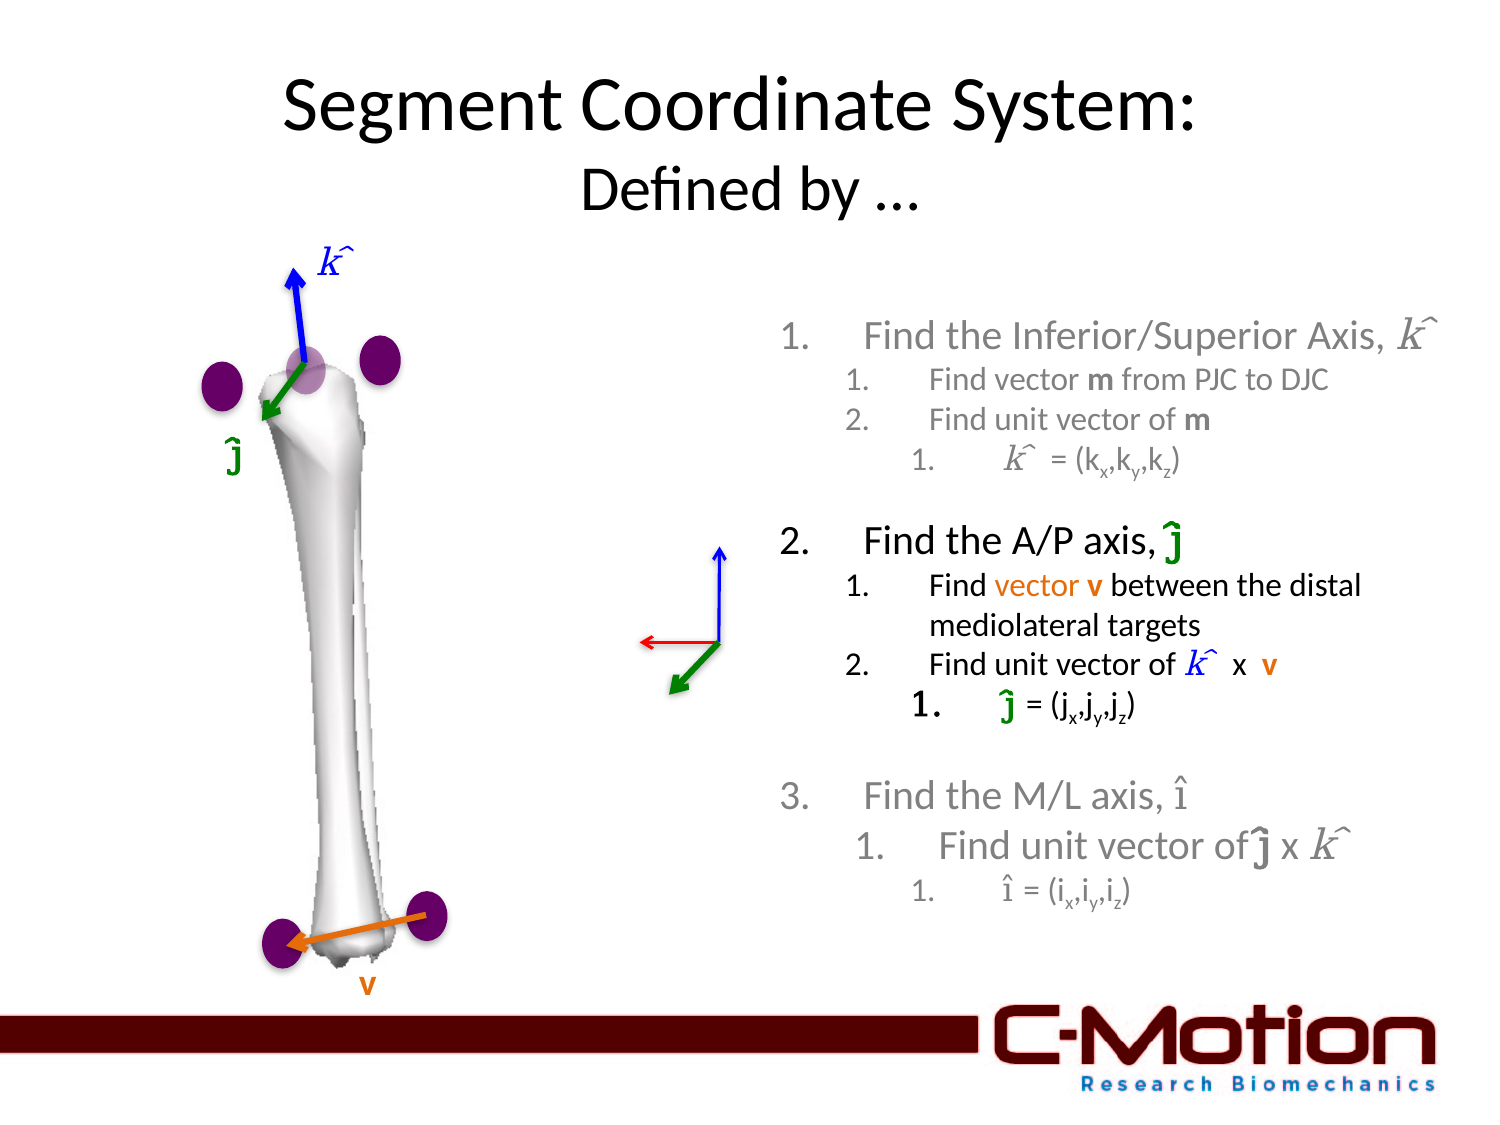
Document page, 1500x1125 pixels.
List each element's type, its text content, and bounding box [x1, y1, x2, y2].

text_box k ̂ [301, 230, 366, 290]
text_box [285, 914, 427, 947]
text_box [258, 365, 309, 419]
text_box [201, 361, 243, 412]
text_box Segment Coordinate System: Defined by … [74, 45, 1425, 233]
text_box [639, 546, 720, 695]
picture [0, 357, 1500, 1096]
text_box [360, 335, 401, 355]
text_box v [344, 1006, 392, 1011]
text_box ĵ [216, 421, 248, 482]
text_box [311, 346, 323, 355]
text_box Find the Inferior/Superior Axis, k ̂ Find vector m from PJC to DJC Find unit vector of m k ̂ = (kx,ky,kz) Find the A/P axis, ĵ Find vector v between the distal mediolateral targets Find unit vector of k ̂ x v ĵ = (jx,jy,jz) Find the M/L axis, î Find unit vector of ĵ x k ̂ î = (ix,iy,iz) [764, 300, 1451, 921]
